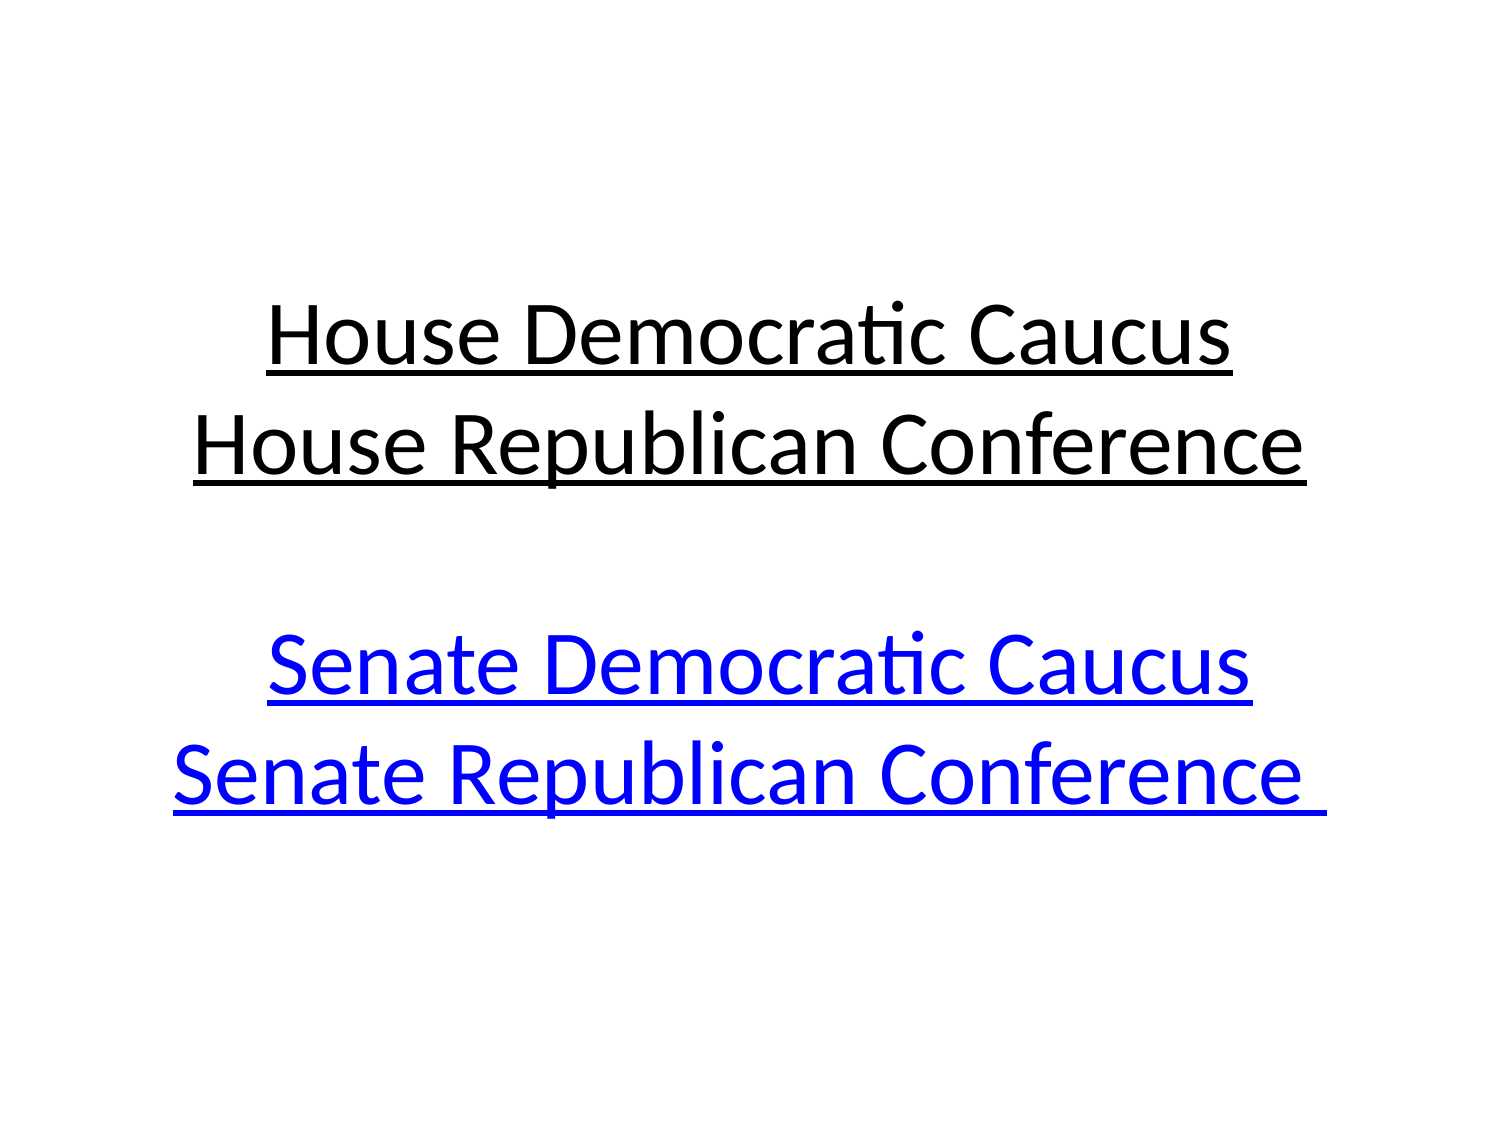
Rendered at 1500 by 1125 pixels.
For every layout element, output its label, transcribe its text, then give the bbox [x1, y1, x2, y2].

title House Democratic Caucus House Republican Conference Senate Democratic Caucus Senate Republican Conference [74, 44, 1426, 1051]
